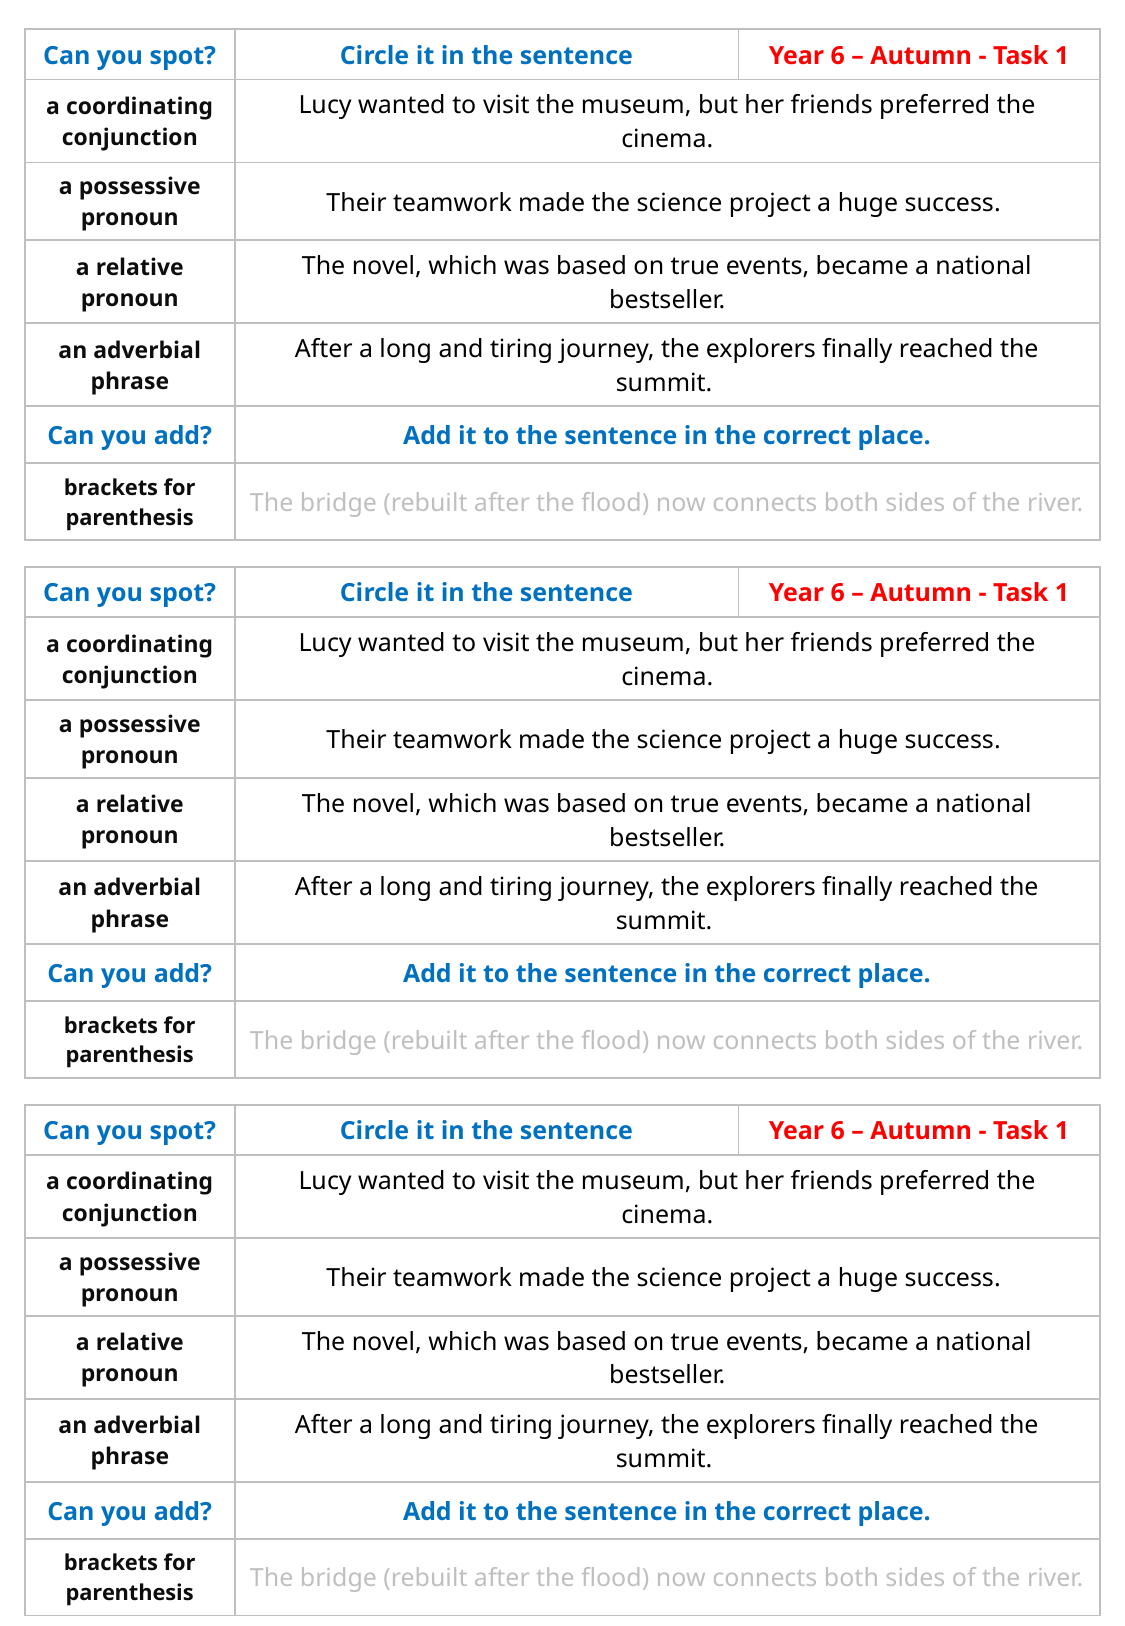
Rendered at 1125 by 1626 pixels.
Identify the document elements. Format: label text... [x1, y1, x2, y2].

table_cell Their teamwork made the science project a huge success. [236, 163, 1099, 239]
table_cell an adverbial phrase [26, 862, 234, 943]
table_cell Can you add? [26, 1483, 234, 1538]
table_header Can you spot? [26, 568, 234, 616]
table_cell Lucy wanted to visit the museum, but her friends preferred the cinema. [236, 80, 1099, 162]
table_cell a possessive pronoun [26, 1239, 234, 1315]
table_cell The bridge (rebuilt after the flood) now connects both sides of the river. [236, 1540, 1099, 1615]
table_cell The bridge (rebuilt after the flood) now connects both sides of the river. [236, 1002, 1099, 1077]
table_cell an adverbial phrase [26, 1400, 234, 1481]
table_cell The novel, which was based on true events, became a national bestseller. [236, 241, 1099, 322]
table_cell Add it to the sentence in the correct place. [236, 407, 1099, 462]
table_header Circle it in the sentence [236, 30, 738, 79]
table_cell a relative pronoun [26, 779, 234, 860]
table_cell After a long and tiring journey, the explorers finally reached the summit. [236, 862, 1099, 943]
table_cell Add it to the sentence in the correct place. [236, 945, 1099, 1000]
table_cell Lucy wanted to visit the museum, but her friends preferred the cinema. [236, 1156, 1099, 1237]
table_header Circle it in the sentence [236, 1106, 738, 1154]
table_cell a relative pronoun [26, 1317, 234, 1398]
table_cell a possessive pronoun [26, 163, 234, 239]
table_cell Lucy wanted to visit the museum, but her friends preferred the cinema. [236, 618, 1099, 699]
table_cell Their teamwork made the science project a huge success. [236, 1239, 1099, 1315]
table_cell a relative pronoun [26, 241, 234, 322]
table_header Year 6 – Autumn - Task 1 [739, 568, 1099, 616]
table_cell brackets for parenthesis [26, 1540, 234, 1615]
table_cell Can you add? [26, 407, 234, 462]
table_header Year 6 – Autumn - Task 1 [739, 30, 1099, 79]
table_cell The novel, which was based on true events, became a national bestseller. [236, 1317, 1099, 1398]
table_cell brackets for parenthesis [26, 464, 234, 539]
table_cell an adverbial phrase [26, 324, 234, 405]
table_cell a coordinating conjunction [26, 1156, 234, 1237]
table_cell Their teamwork made the science project a huge success. [236, 701, 1099, 777]
table_cell After a long and tiring journey, the explorers finally reached the summit. [236, 1400, 1099, 1481]
table_cell The bridge (rebuilt after the flood) now connects both sides of the river. [236, 464, 1099, 539]
table_cell The novel, which was based on true events, became a national bestseller. [236, 779, 1099, 860]
table_cell Can you add? [26, 945, 234, 1000]
table_cell Add it to the sentence in the correct place. [236, 1483, 1099, 1538]
table_cell brackets for parenthesis [26, 1002, 234, 1077]
table_cell a possessive pronoun [26, 701, 234, 777]
table_cell a coordinating conjunction [26, 80, 234, 162]
table_cell a coordinating conjunction [26, 618, 234, 699]
table_header Can you spot? [26, 30, 234, 79]
table_header Circle it in the sentence [236, 568, 738, 616]
table_header Year 6 – Autumn - Task 1 [739, 1106, 1099, 1154]
table_cell After a long and tiring journey, the explorers finally reached the summit. [236, 324, 1099, 405]
table_header Can you spot? [26, 1106, 234, 1154]
